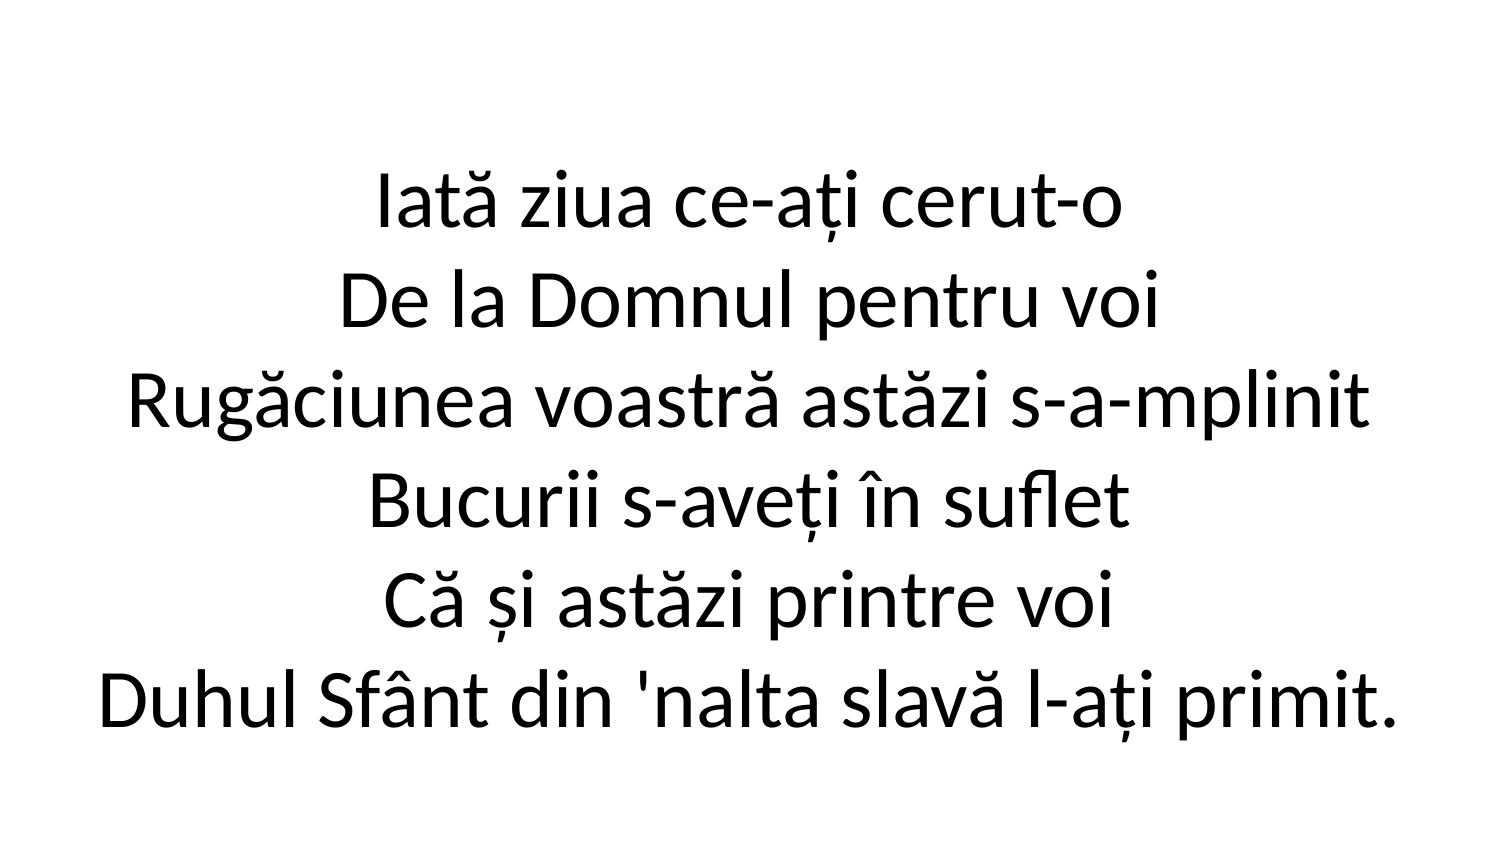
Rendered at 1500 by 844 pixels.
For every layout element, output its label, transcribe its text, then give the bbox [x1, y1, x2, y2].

text_box Iată ziua ce-ați cerut-o De la Domnul pentru voi Rugăciunea voastră astăzi s-a-mplinit Bucurii s-aveți în suflet Că și astăzi printre voi Duhul Sfânt din 'nalta slavă l-ați primit. [82, 92, 1417, 752]
